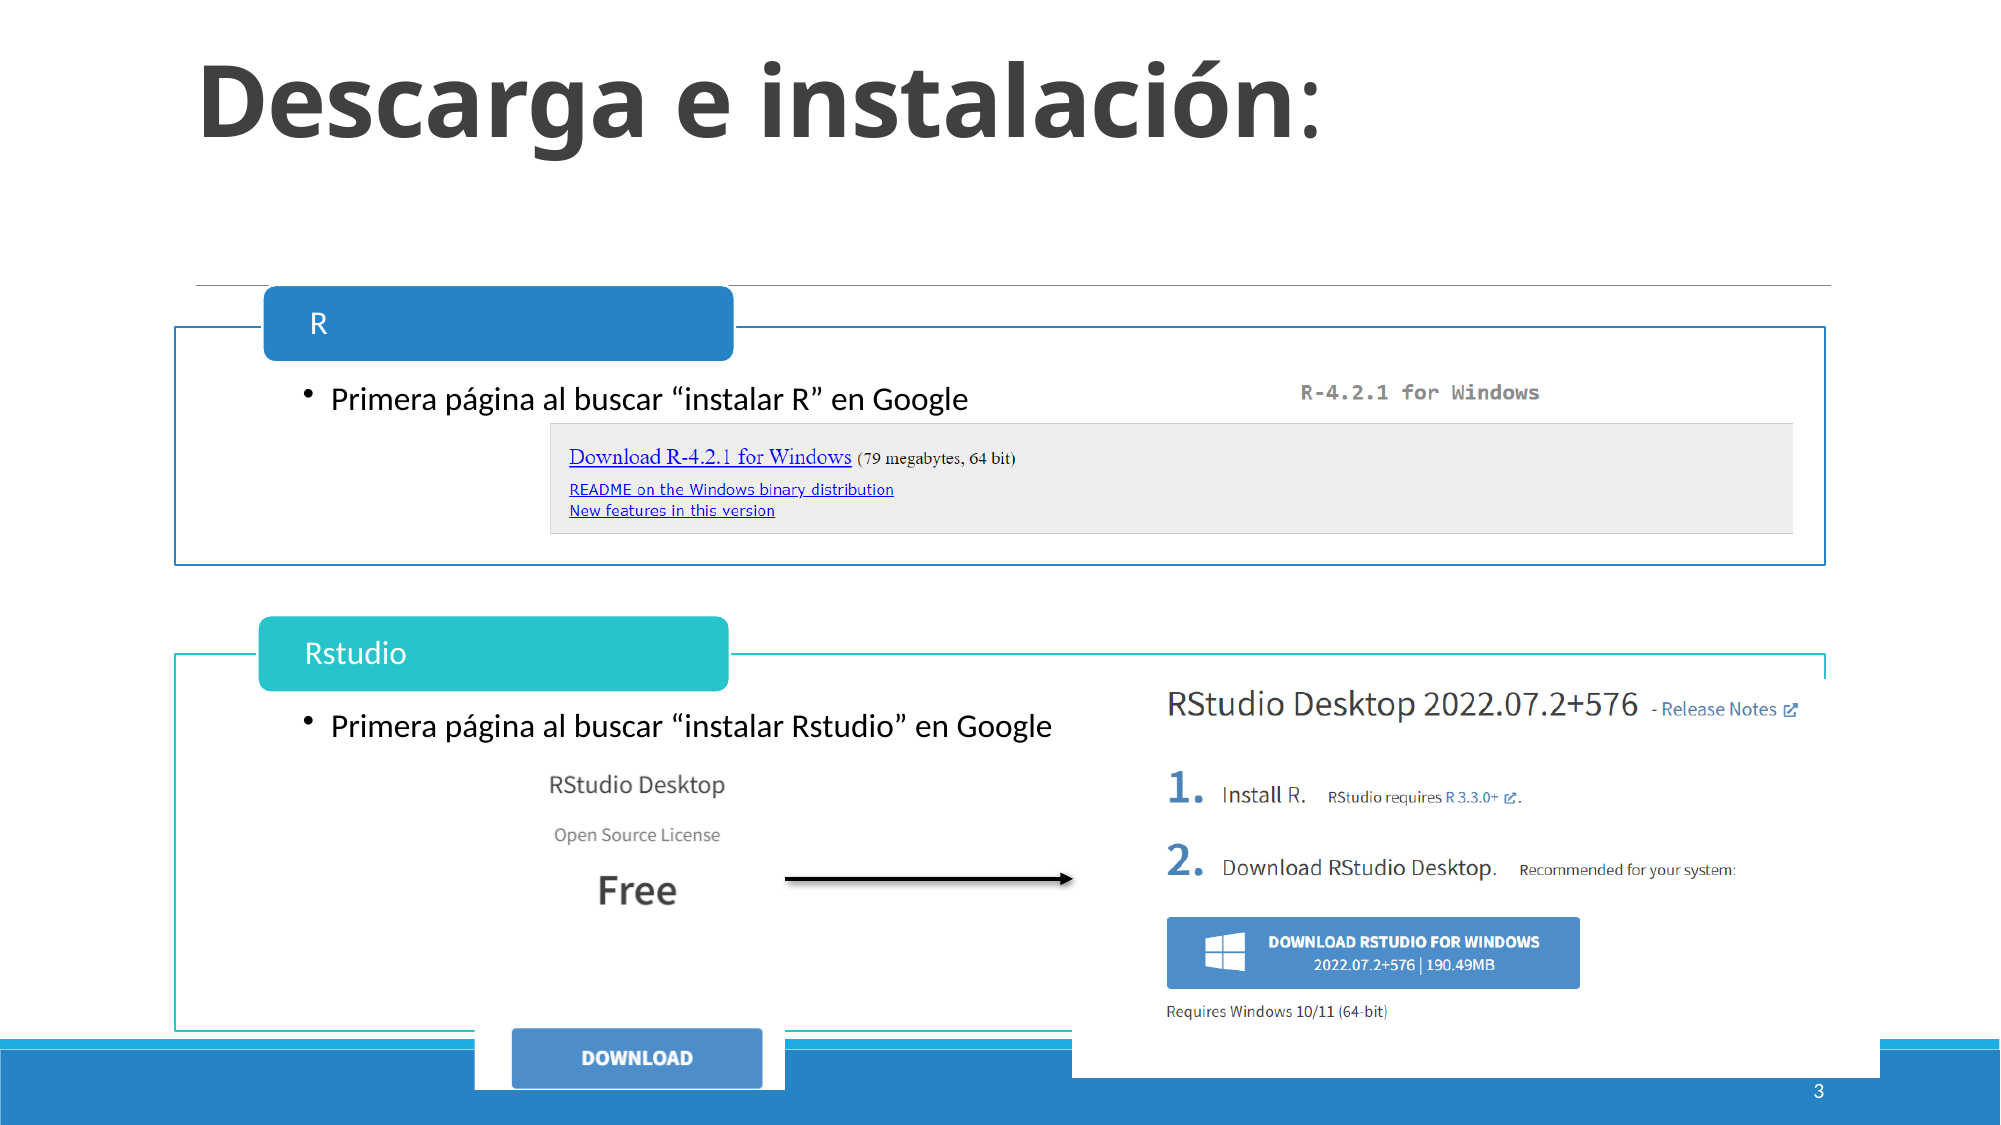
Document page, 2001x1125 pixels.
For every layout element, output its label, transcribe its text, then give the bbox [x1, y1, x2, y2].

slide_number 3 [1624, 1088, 1840, 1120]
text_box Primera página al buscar “instalar R” en Google [174, 326, 1826, 566]
text_box Primera página al buscar “instalar Rstudio” en Google [174, 653, 1826, 1032]
picture [539, 376, 1793, 548]
title Descarga e instalación: [180, 47, 1830, 285]
text_box Rstudio [256, 613, 732, 694]
picture [1072, 679, 1880, 1079]
picture [474, 750, 786, 1091]
text_box R [261, 283, 737, 364]
